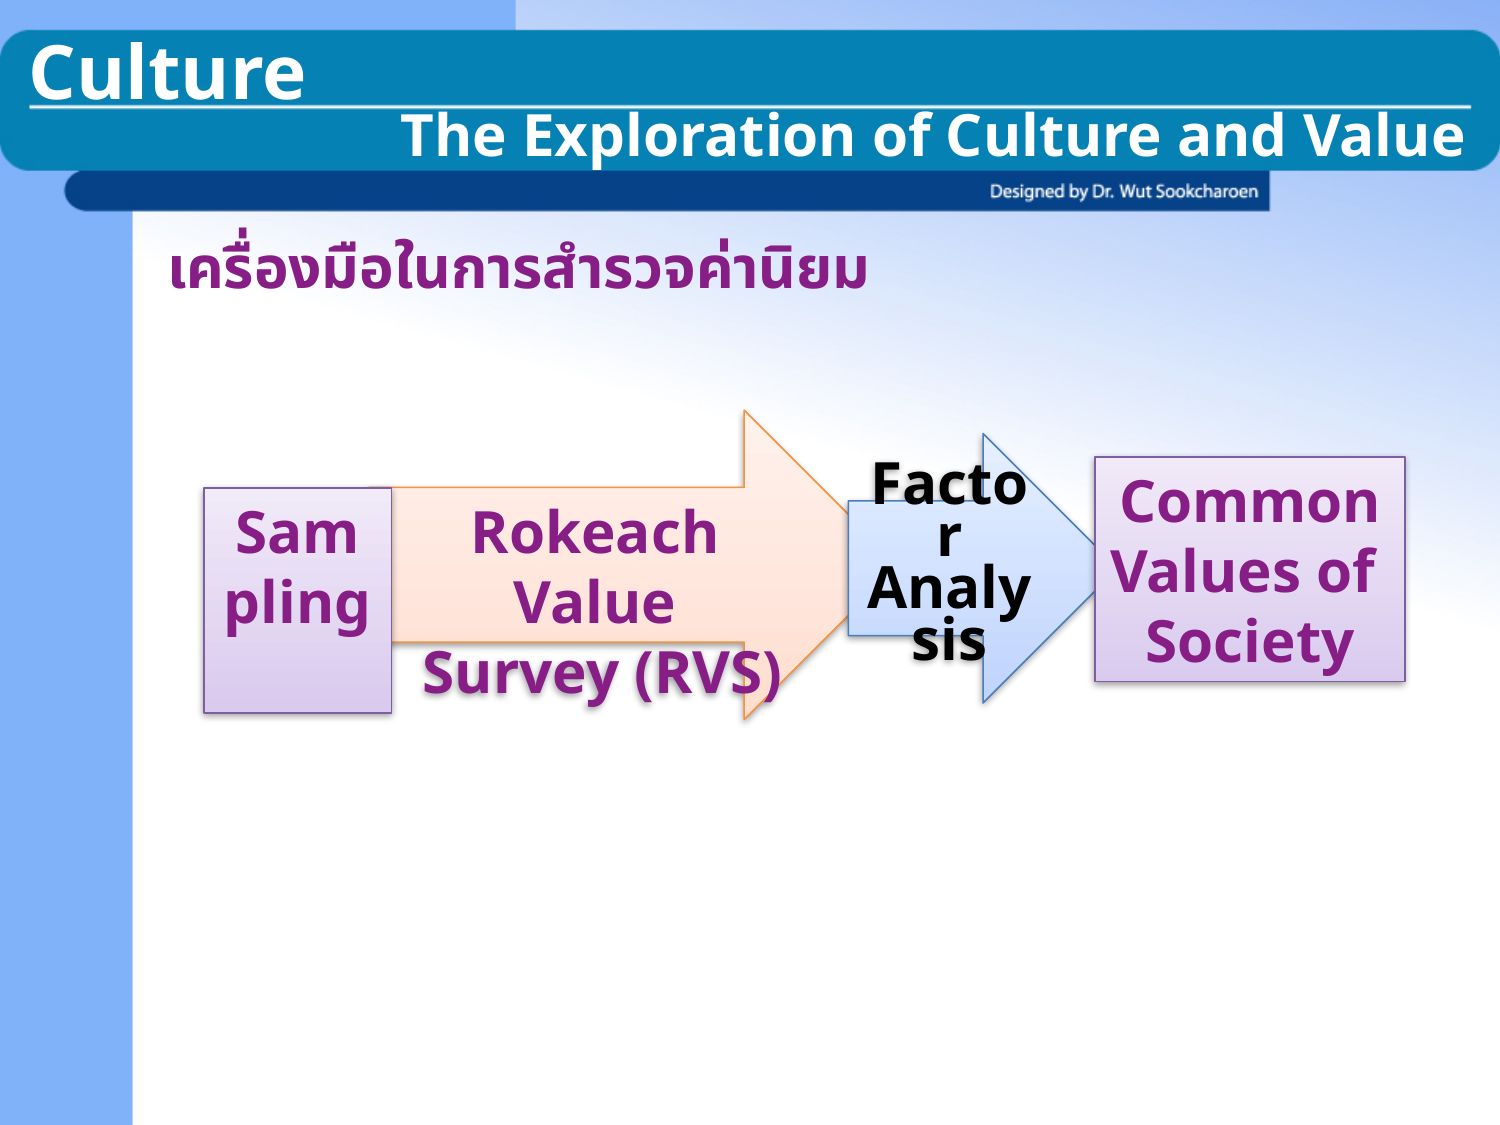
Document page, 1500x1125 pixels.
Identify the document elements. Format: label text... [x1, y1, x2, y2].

text_box Culture [13, 32, 1475, 107]
picture [0, 146, 1500, 1125]
text_box Factor Analysis [847, 432, 1089, 704]
text_box The Exploration of Culture and Value [37, 108, 1481, 172]
text_box Common Values of Society [1094, 456, 1406, 682]
text_box เครื่องมือในการสำรวจค่านิยม [152, 222, 1372, 308]
picture [0, 0, 1500, 54]
text_box Sampling [203, 487, 392, 714]
text_box Rokeach Value Survey (RVS) [393, 409, 842, 721]
